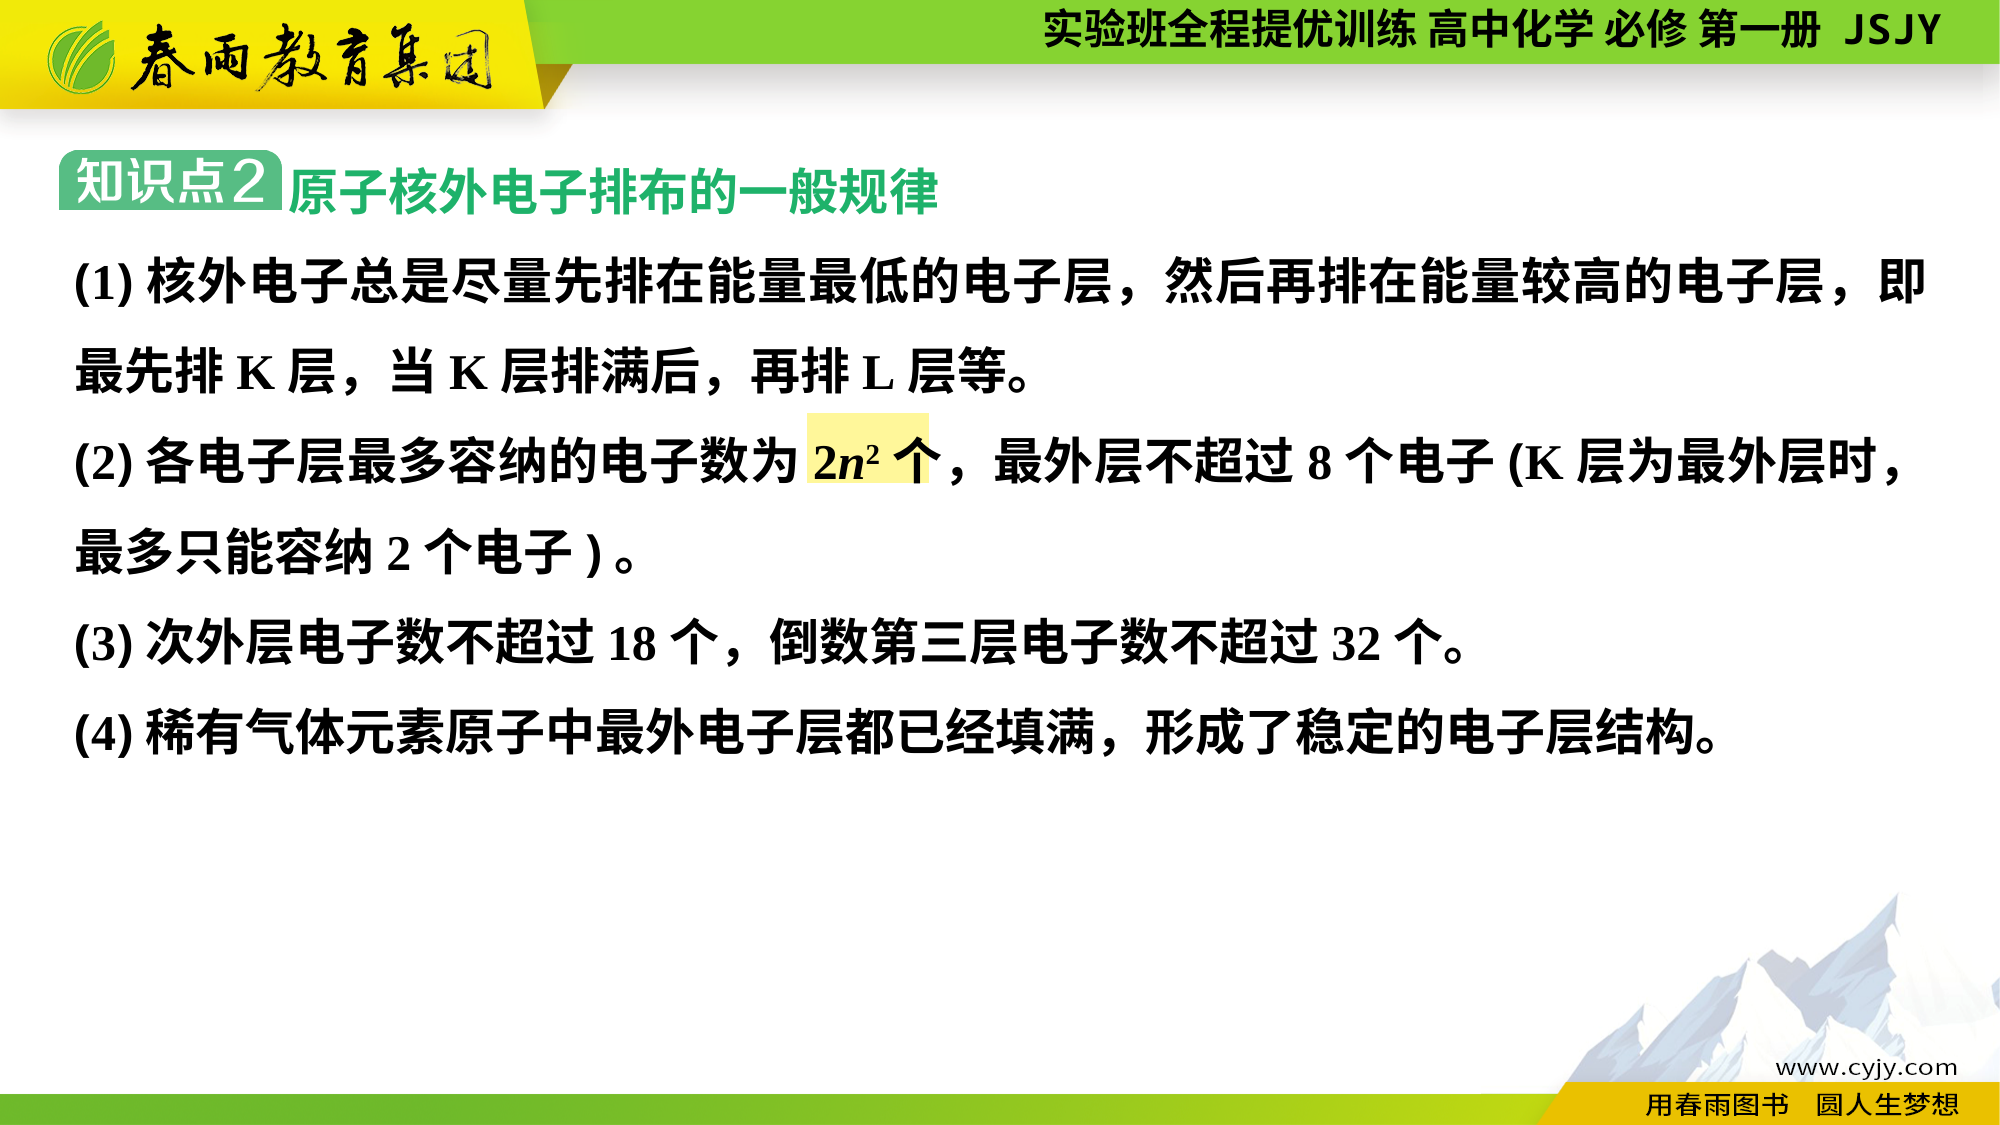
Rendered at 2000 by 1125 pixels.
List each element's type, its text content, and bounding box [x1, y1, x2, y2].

picture [0, 0, 2000, 1125]
list 原子核外电子排布的一般规律 (1)核外电子总是尽量先排在能量最低的电子层，然后再排在能量较高的电子层，即最先排K层，当K层排满后，再排L层等。 (2)各电子层最多容纳的电子数为2n2个，最外层不超过8个电子(K层为最外层时，最多只能容纳2个电子)。 (3)次外层电子数不超过18个，倒数第三层电子数不超过32个。 (4)稀有气体元素原子中最外电子层都已经填满，形成了稳定的电子层结构。 [59, 122, 1944, 774]
